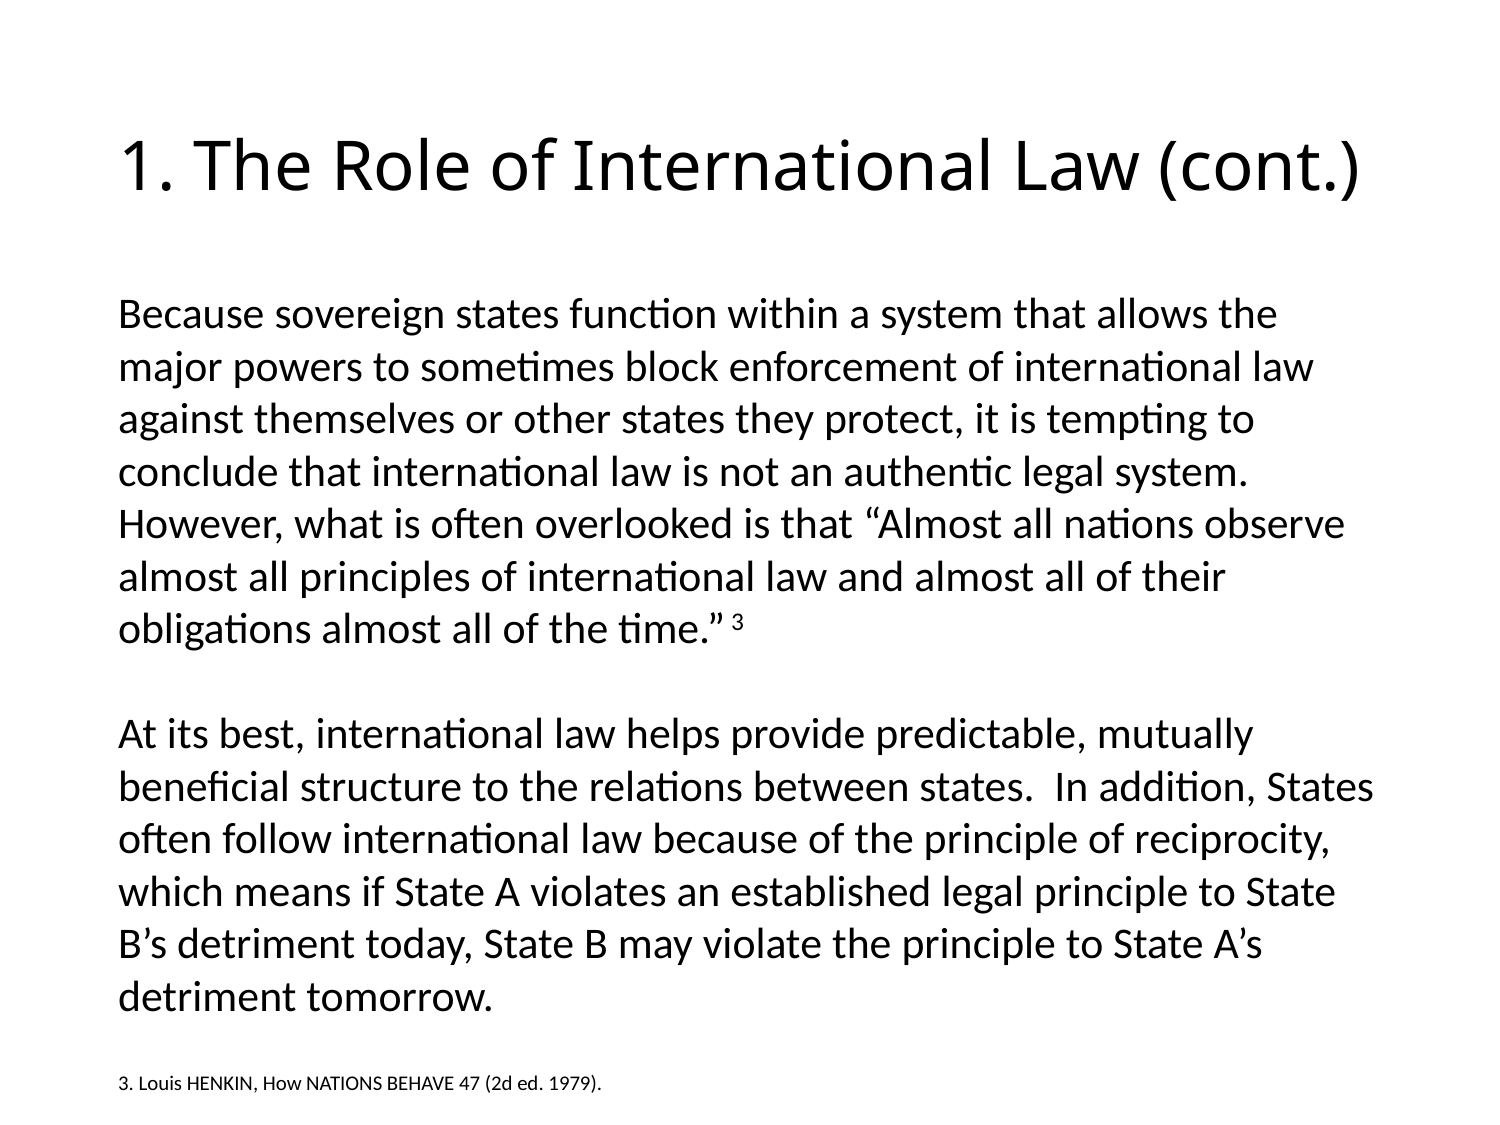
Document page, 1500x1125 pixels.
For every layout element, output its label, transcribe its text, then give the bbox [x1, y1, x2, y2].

list Because sovereign states function within a system that allows the major powers to sometimes block enforcement of international law against themselves or other states they protect, it is tempting to conclude that international law is not an authentic legal system. However, what is often overlooked is that “Almost all nations observe almost all principles of international law and almost all of their obligations almost all of the time.” 3 At its best, international law helps provide predictable, mutually beneficial structure to the relations between states. In addition, States often follow international law because of the principle of reciprocity, which means if State A violates an established legal principle to State B’s detriment today, State B may violate the principle to State A’s detriment tomorrow. 3. Louis HENKIN, How NATIONS BEHAVE 47 (2d ed. 1979). [102, 278, 1398, 992]
title 1. The Role of International Law (cont.) [102, 59, 1398, 278]
